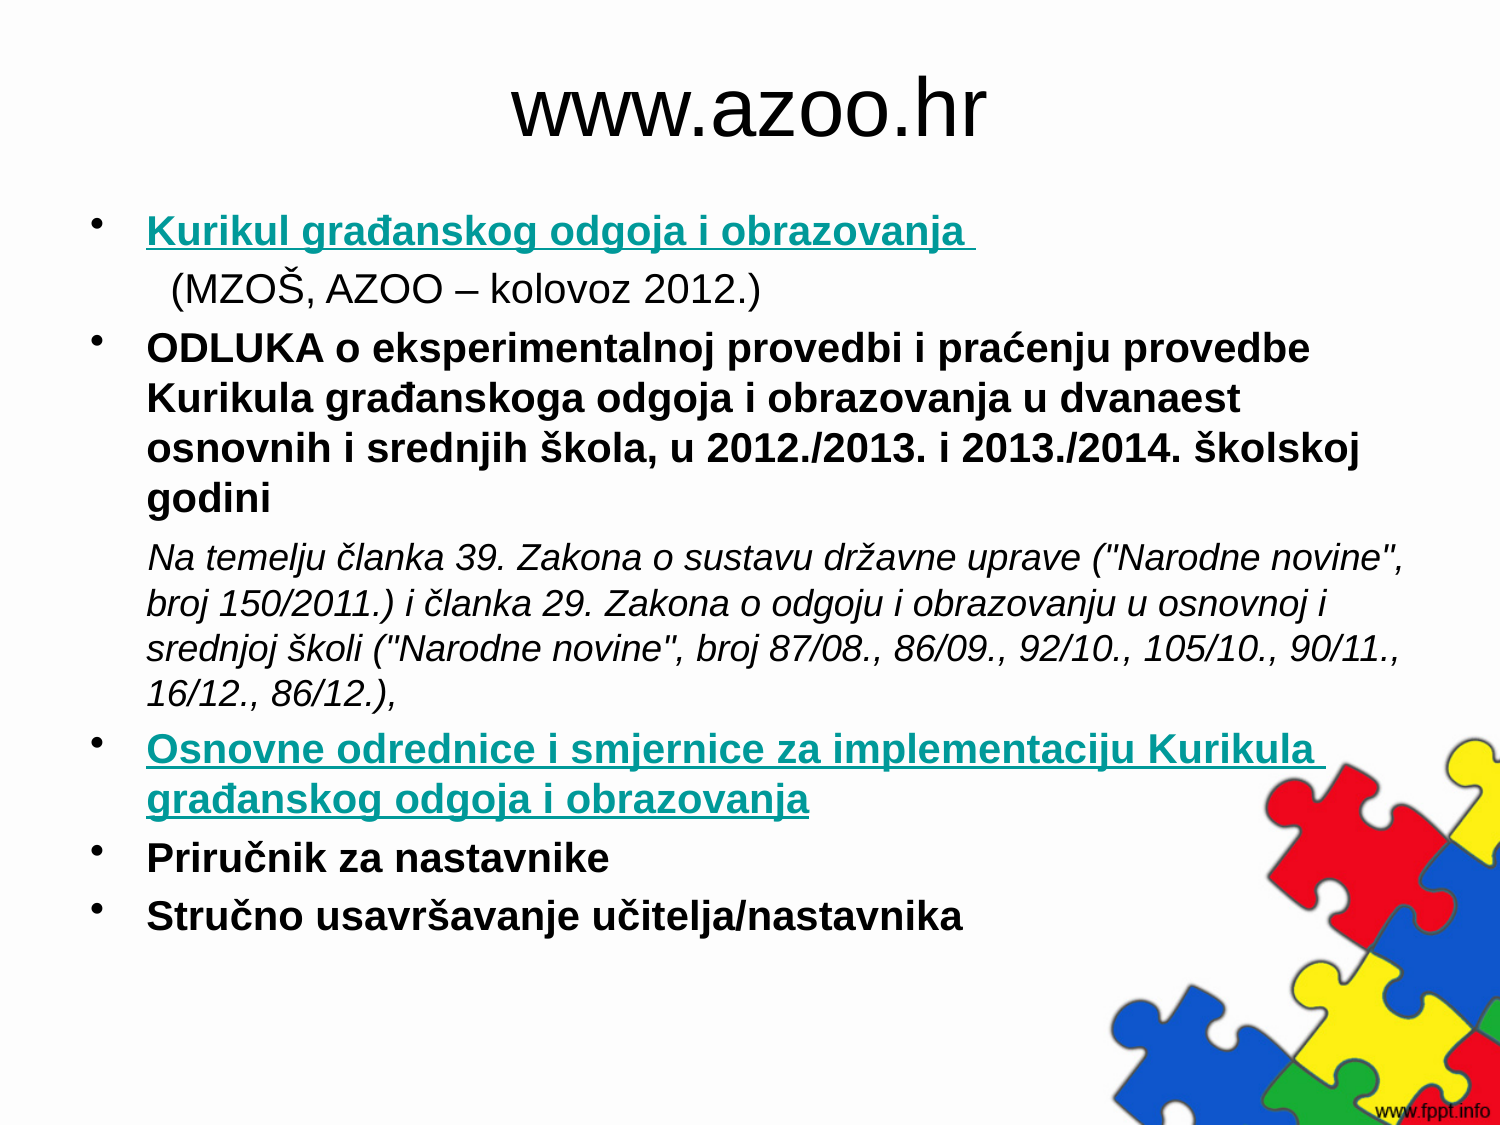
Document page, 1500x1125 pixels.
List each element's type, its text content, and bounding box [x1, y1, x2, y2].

title www.azoo.hr [74, 44, 1426, 162]
picture [0, 0, 1500, 1125]
list Kurikul građanskog odgoja i obrazovanja (MZOŠ, AZOO – kolovoz 2012.) ODLUKA o eksperimentalnoj provedbi i praćenju provedbe Kurikula građanskoga odgoja i obrazovanja u dvanaest osnovnih i srednjih škola, u 2012./2013. i 2013./2014. školskoj godini Na temelju članka 39. Zakona o sustavu državne uprave ("Narodne novine", broj 150/2011.) i članka 29. Zakona o odgoju i obrazovanju u osnovnoj i srednjoj školi ("Narodne novine", broj 87/08., 86/09., 92/10., 105/10., 90/11., 16/12., 86/12.), Osnovne odrednice i smjernice za implementaciju Kurikula građanskog odgoja i obrazovanja Priručnik za nastavnike Stručno usavršavanje učitelja/nastavnika [74, 196, 1426, 1006]
